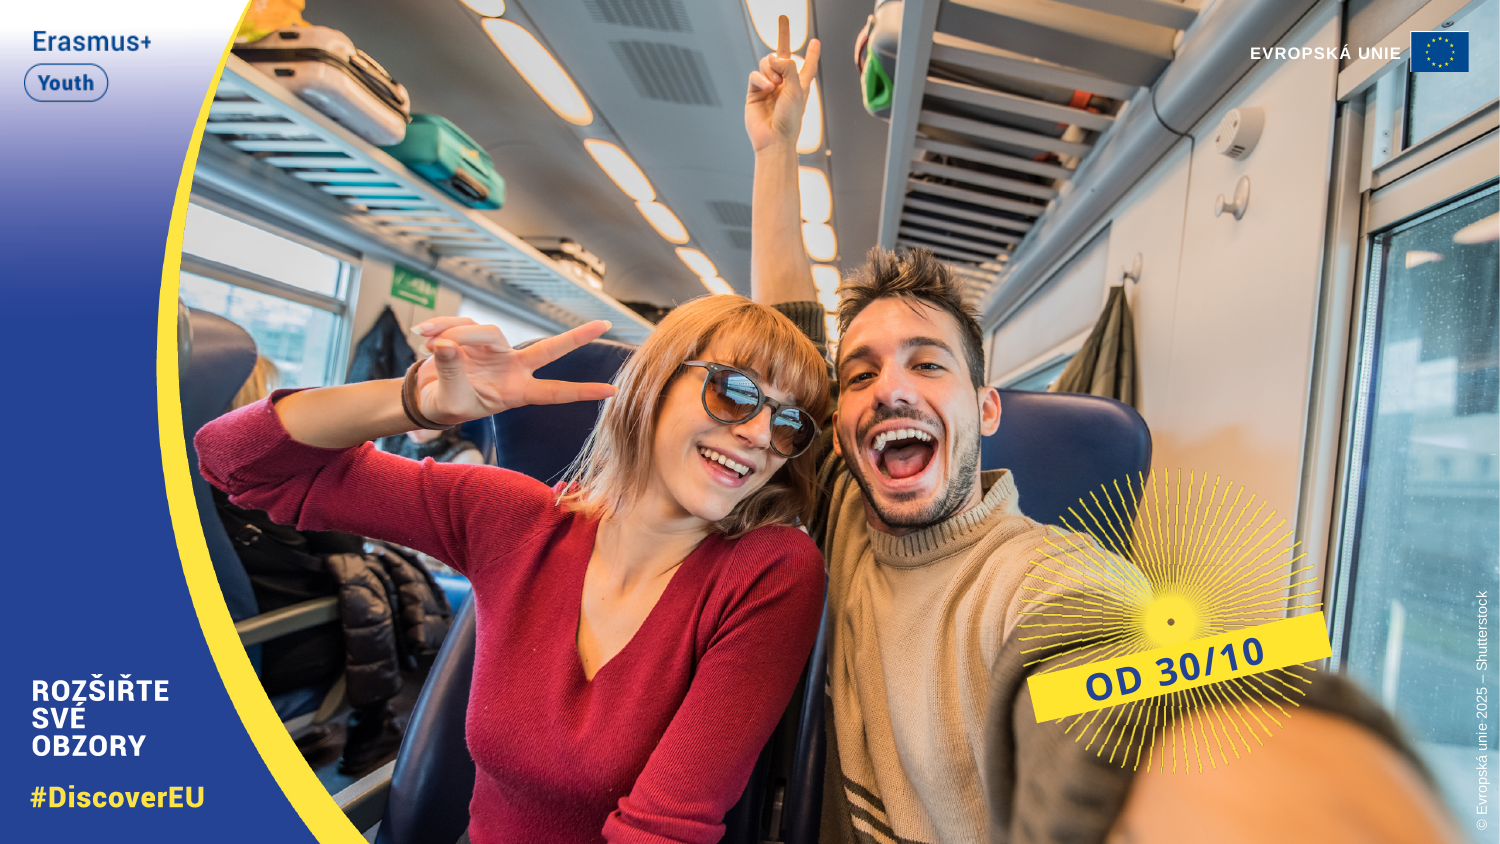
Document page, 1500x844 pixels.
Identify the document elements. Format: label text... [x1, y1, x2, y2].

picture [0, 0, 1500, 844]
list od 30/10 [1026, 610, 1333, 724]
